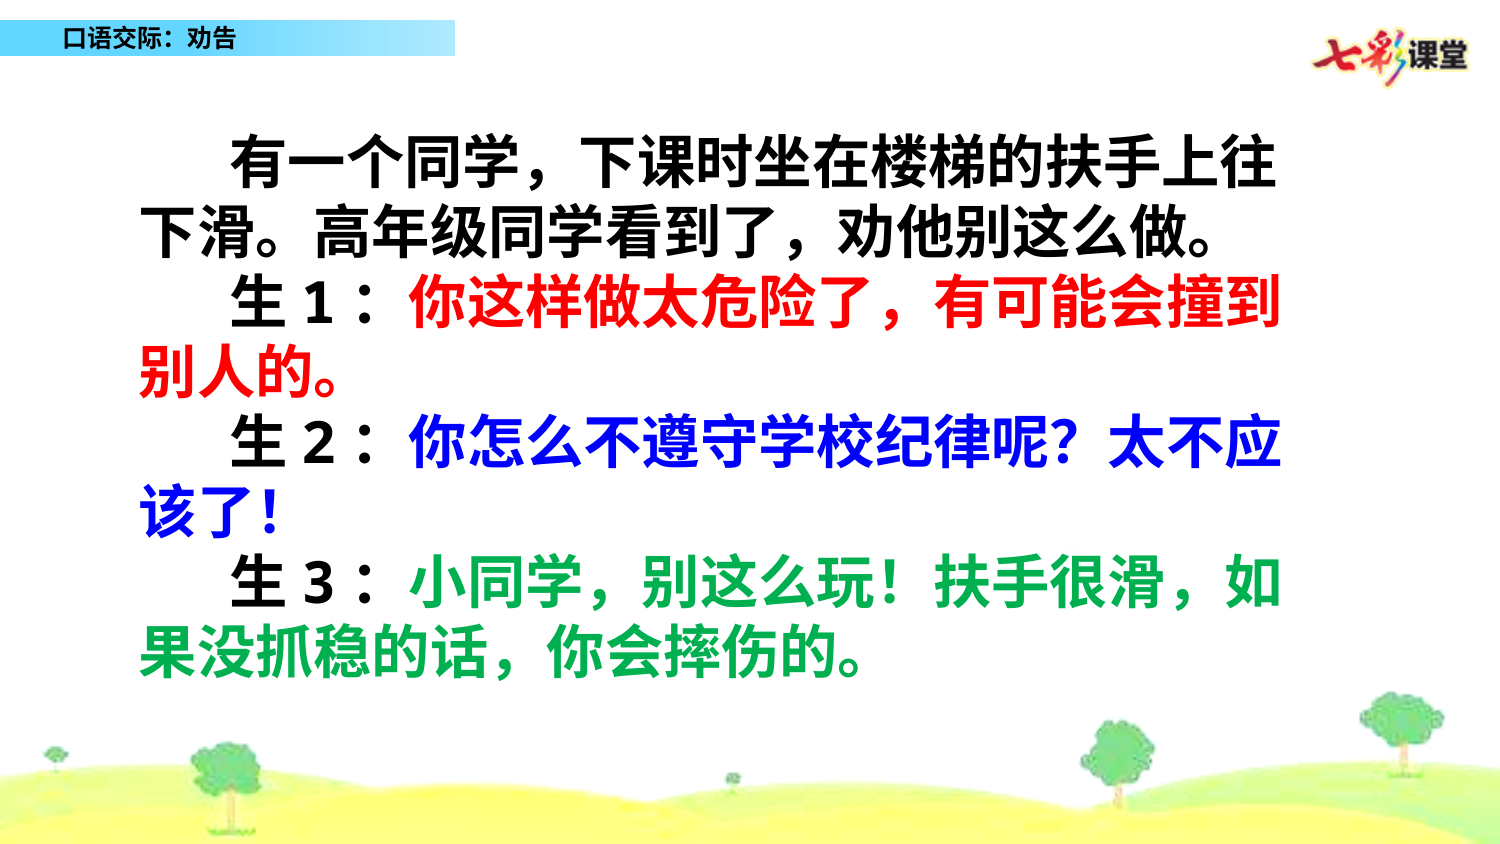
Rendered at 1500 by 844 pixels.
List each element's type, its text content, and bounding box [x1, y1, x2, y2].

picture [1308, 14, 1477, 95]
text_box 有一个同学，下课时坐在楼梯的扶手上往下滑。高年级同学看到了，劝他别这么做。 生1：你这样做太危险了，有可能会撞到别人的。 生2：你怎么不遵守学校纪律呢？太不应该了！ 生3：小同学，别这么玩！扶手很滑，如果没抓稳的话，你会摔伤的。 [123, 117, 1347, 693]
